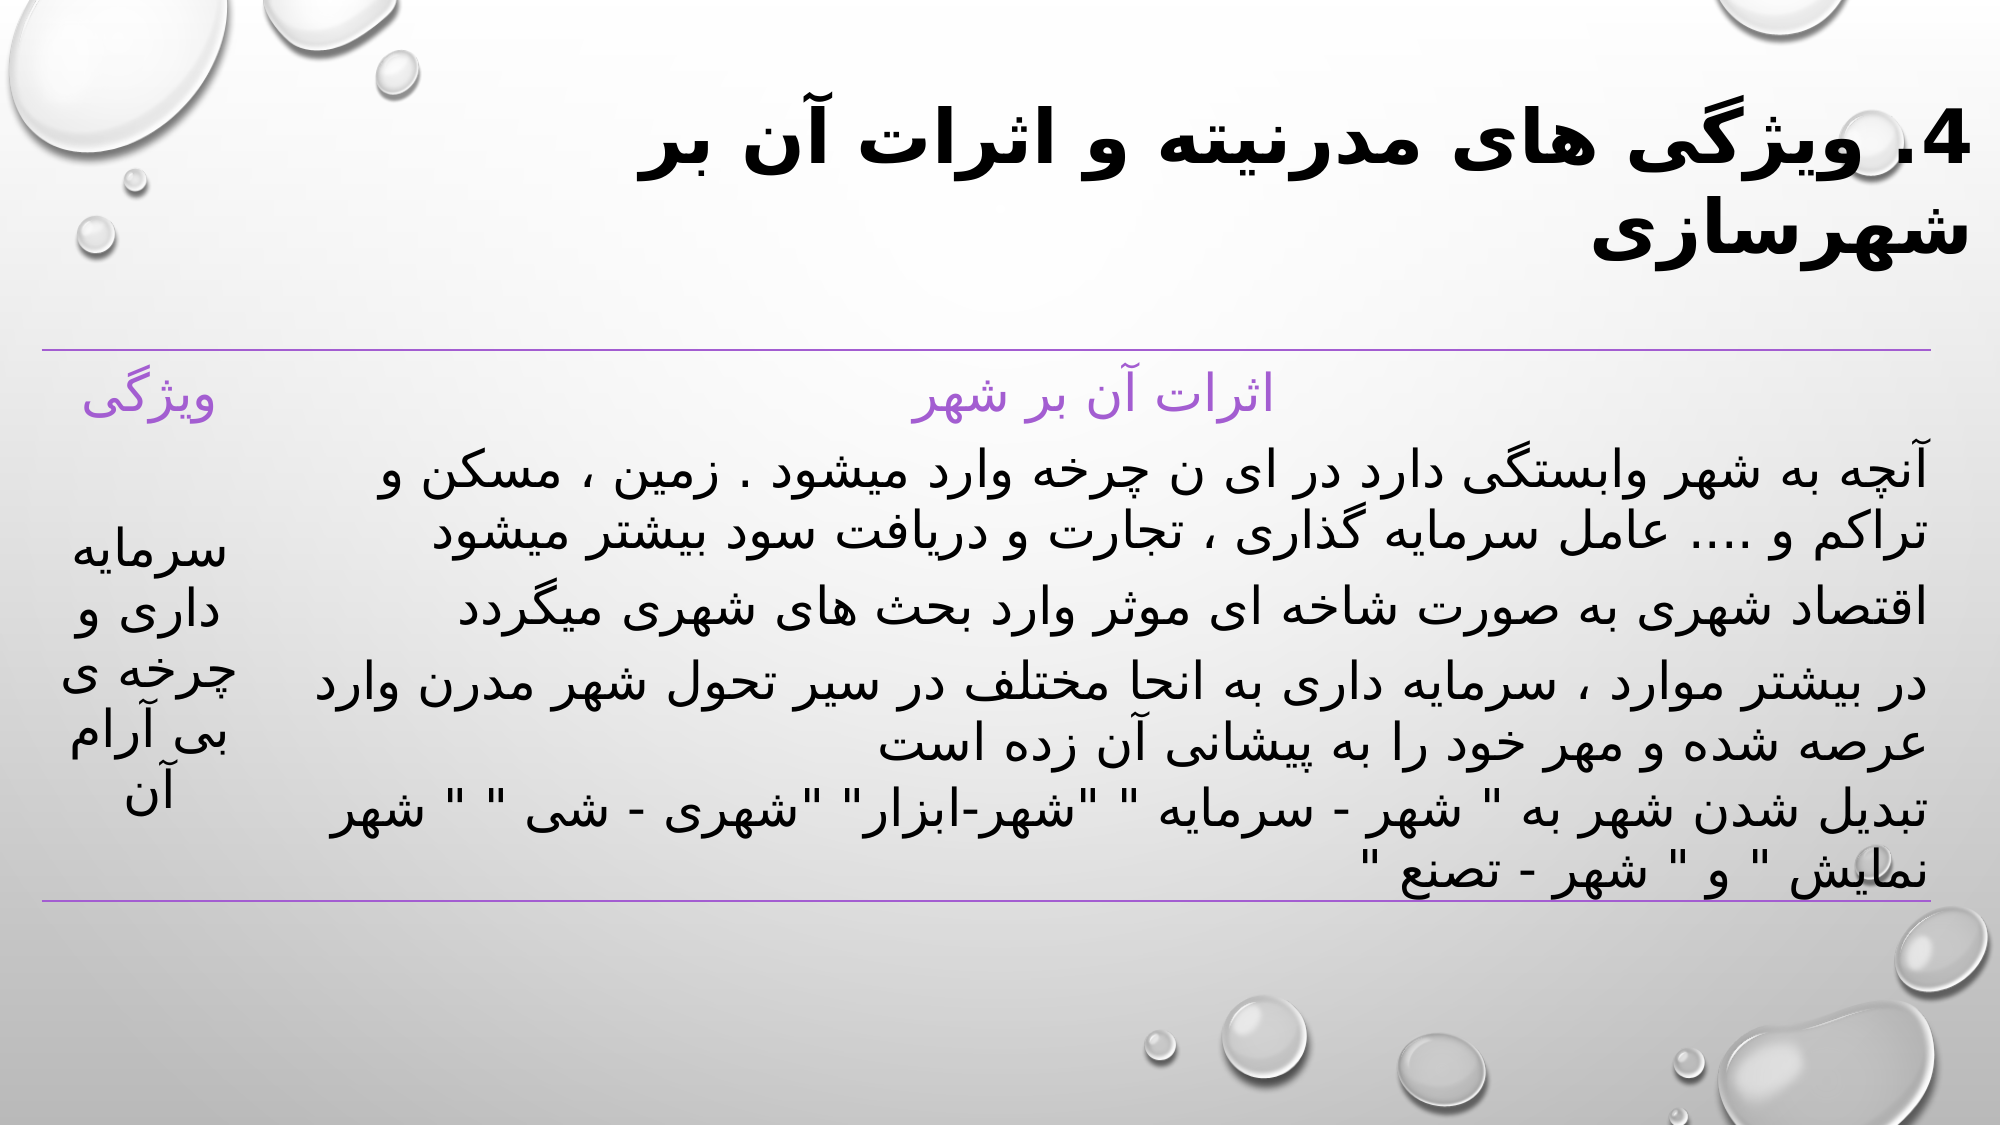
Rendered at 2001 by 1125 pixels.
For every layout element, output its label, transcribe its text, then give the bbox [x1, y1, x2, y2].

picture [0, 0, 2000, 1125]
table_cell اقتصاد شهری به صورت شاخه ای موثر وارد بحث های شهری میگردد [258, 562, 1931, 648]
table_header ویژگی [42, 351, 258, 436]
table_cell در بیشتر موارد ، سرمایه داری به انحا مختلف در سیر تحول شهر مدرن وارد عرصه شده و مهر خود را به پیشانی آن زده است [258, 648, 1931, 775]
table_cell تبدیل شدن شهر به " شهر - سرمایه " "شهر-ابزار" "شهری - شی " " شهر نمایش " و " شهر - تصنع " [258, 775, 1931, 900]
table_cell آنچه به شهر وابستگی دارد در ای ن چرخه وارد میشود . زمین ، مسکن و تراکم و .... عامل سرمایه گذاری ، تجارت و دریافت سود بیشتر میشود [258, 436, 1931, 562]
table_header اثرات آن بر شهر [258, 351, 1931, 436]
text_box 4. ویژگی های مدرنیته و اثرات آن بر شهرسازی [511, 80, 1989, 276]
table_cell سرمایه داری و چرخه ی بی آرام آن [42, 436, 258, 900]
